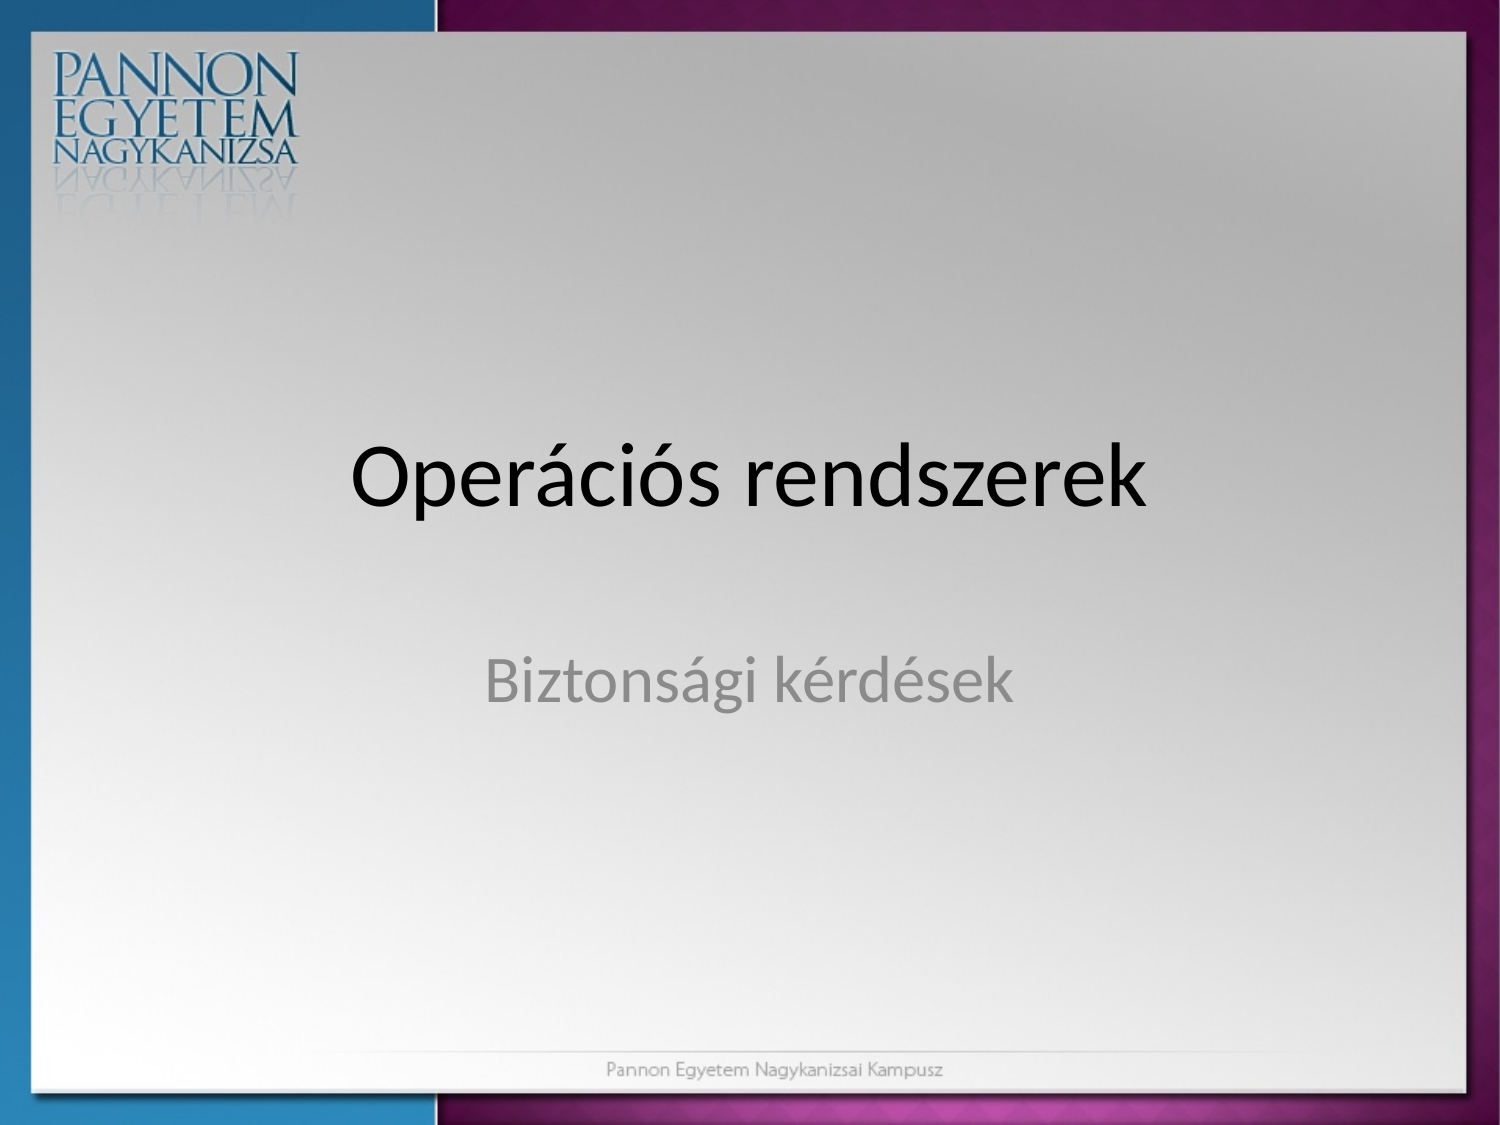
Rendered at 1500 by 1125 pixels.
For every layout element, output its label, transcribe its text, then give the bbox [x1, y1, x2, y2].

picture [0, 0, 1500, 1125]
subtitle Biztonsági kérdések [225, 637, 1275, 925]
title Operációs rendszerek [112, 349, 1388, 591]
